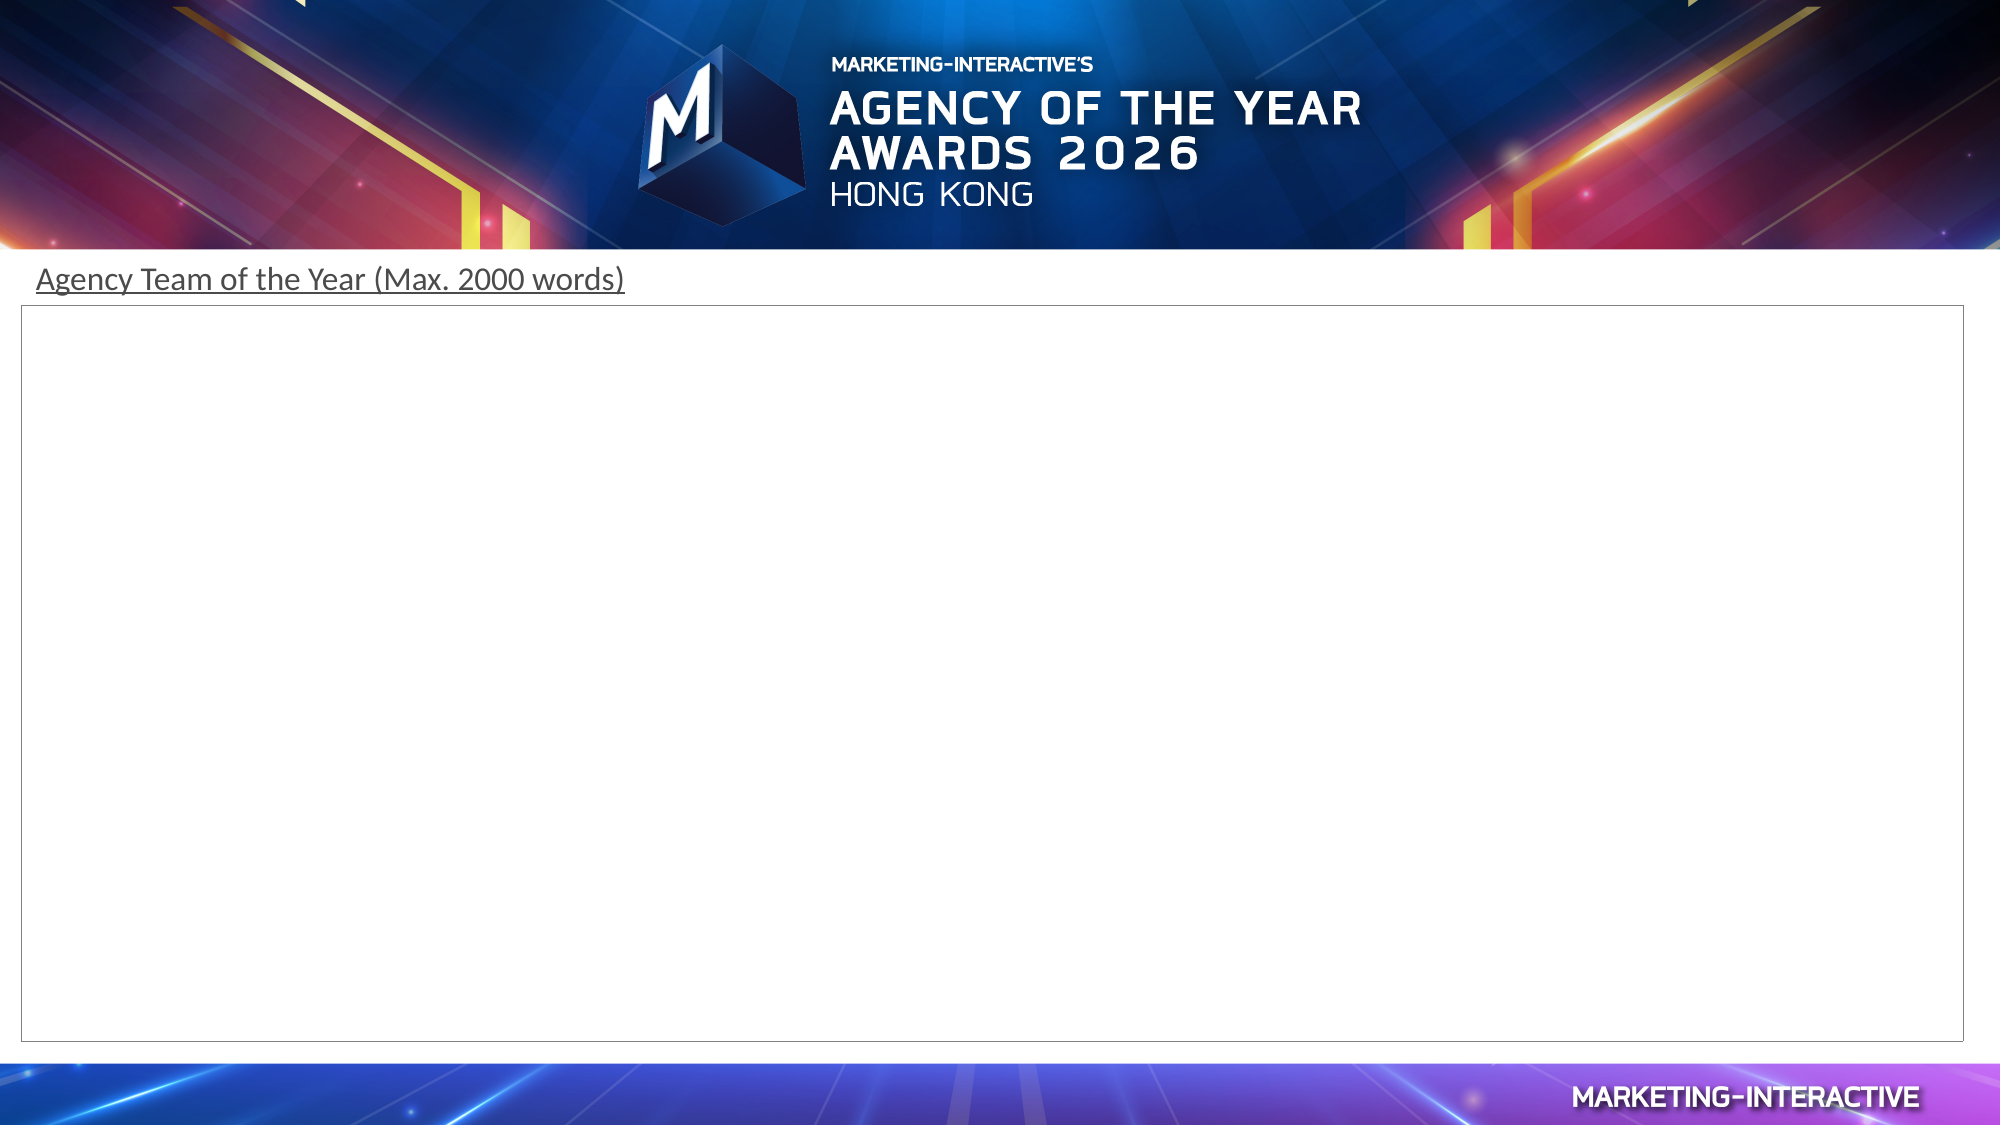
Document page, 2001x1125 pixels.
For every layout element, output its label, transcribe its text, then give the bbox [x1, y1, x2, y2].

table_header [22, 306, 1963, 1041]
text_box Agency Team of the Year (Max. 2000 words) [21, 249, 931, 304]
picture [0, 0, 2000, 1125]
